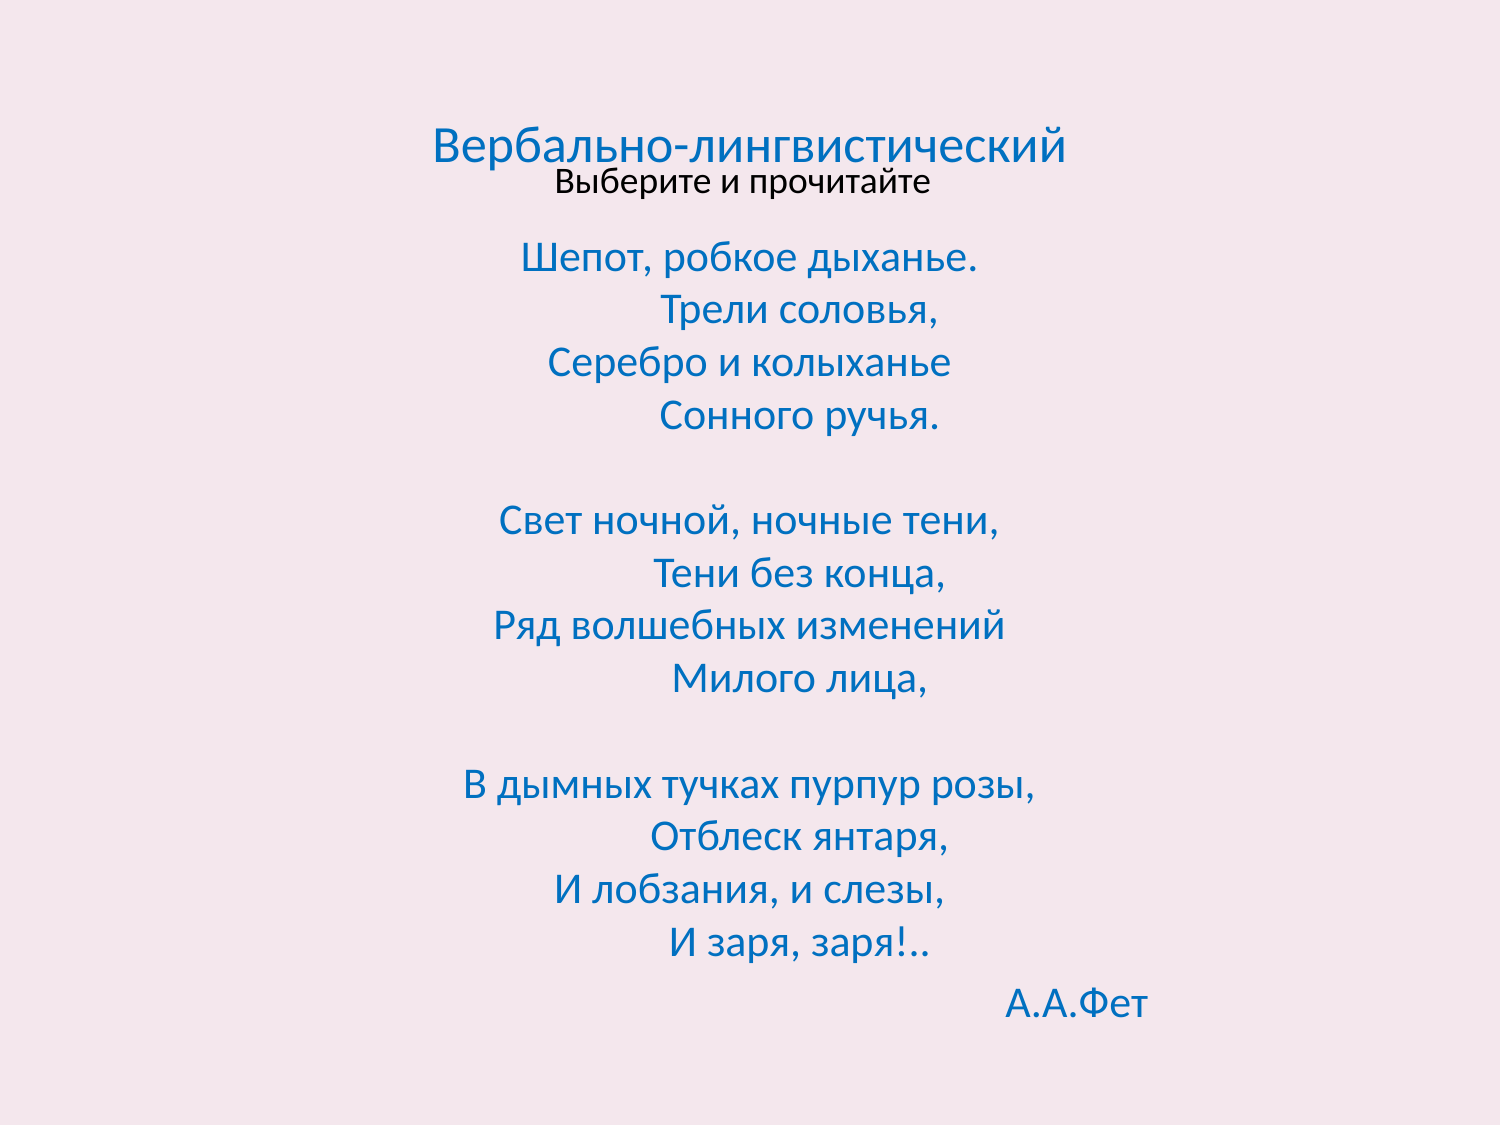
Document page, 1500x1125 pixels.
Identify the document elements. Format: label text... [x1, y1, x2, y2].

text_box Выберите и прочитайте [539, 148, 961, 209]
subtitle Шепот, робкое дыханье. Трели соловья, Серебро и колыханье Сонного ручья. Свет ночной, ночные тени, Тени без конца, Ряд волшебных изменений Милого лица, В дымных тучках пурпур розы, Отблеск янтаря, И лобзания, и слезы, И заря, заря!.. А.А.Фет [336, 219, 1164, 1047]
title Вербально-лингвистический [112, 101, 1388, 244]
